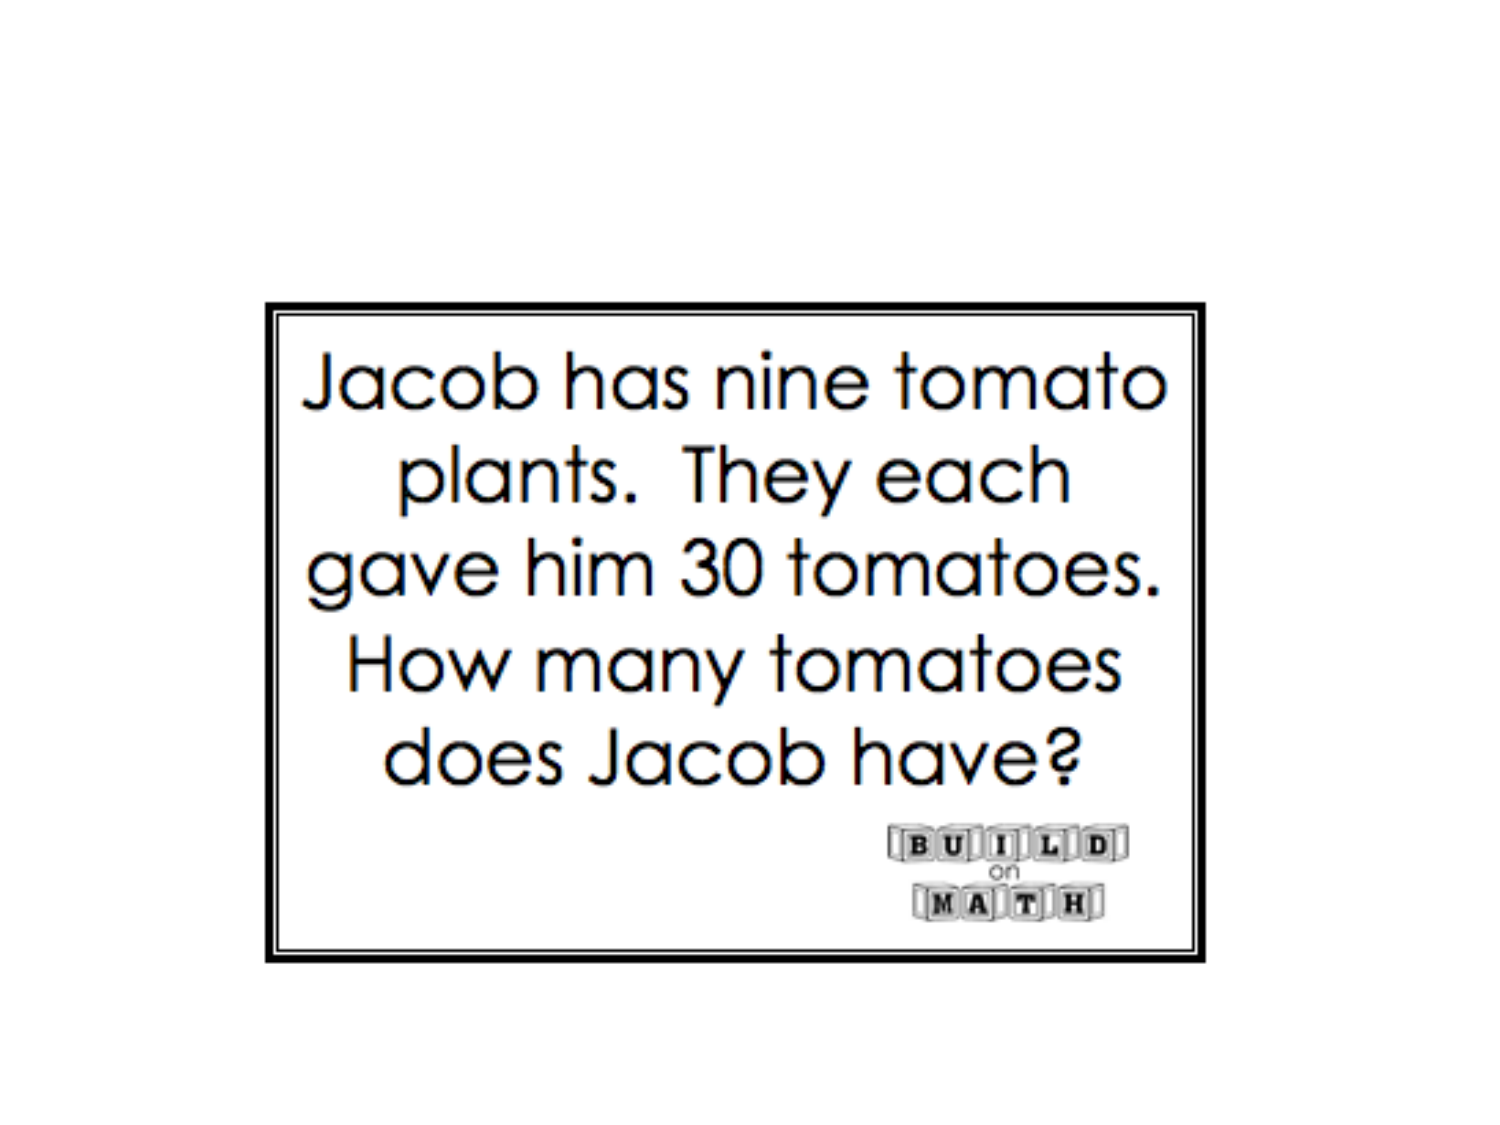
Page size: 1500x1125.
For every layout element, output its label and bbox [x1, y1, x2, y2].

list [74, 262, 1426, 1006]
